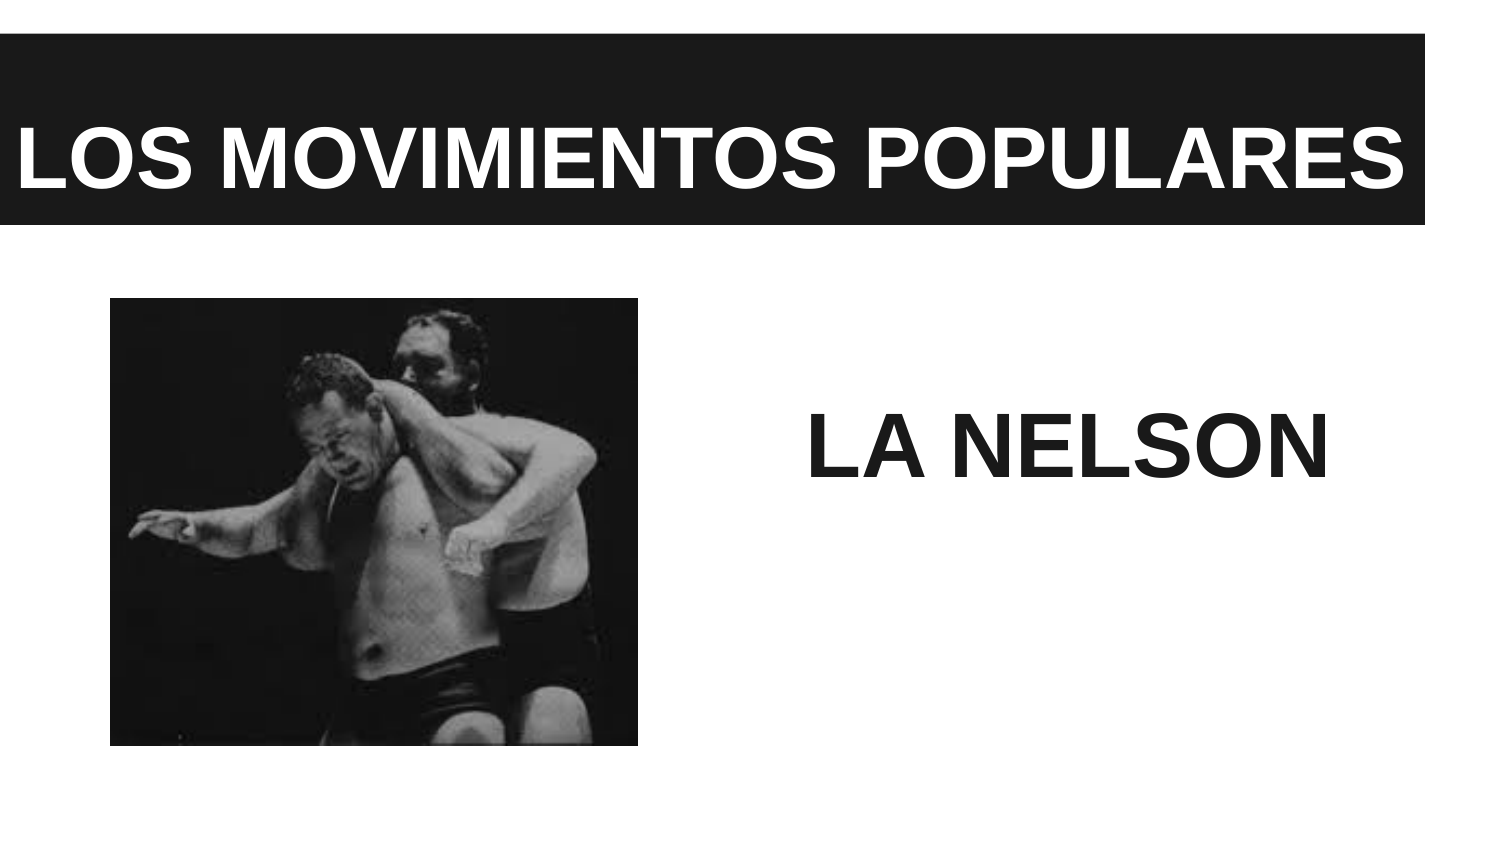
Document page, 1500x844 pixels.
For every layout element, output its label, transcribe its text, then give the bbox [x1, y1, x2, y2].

title LOS MOVIMIENTOS POPULARES [0, 33, 1425, 221]
list LA NELSON [712, 371, 1425, 622]
picture [110, 297, 639, 746]
